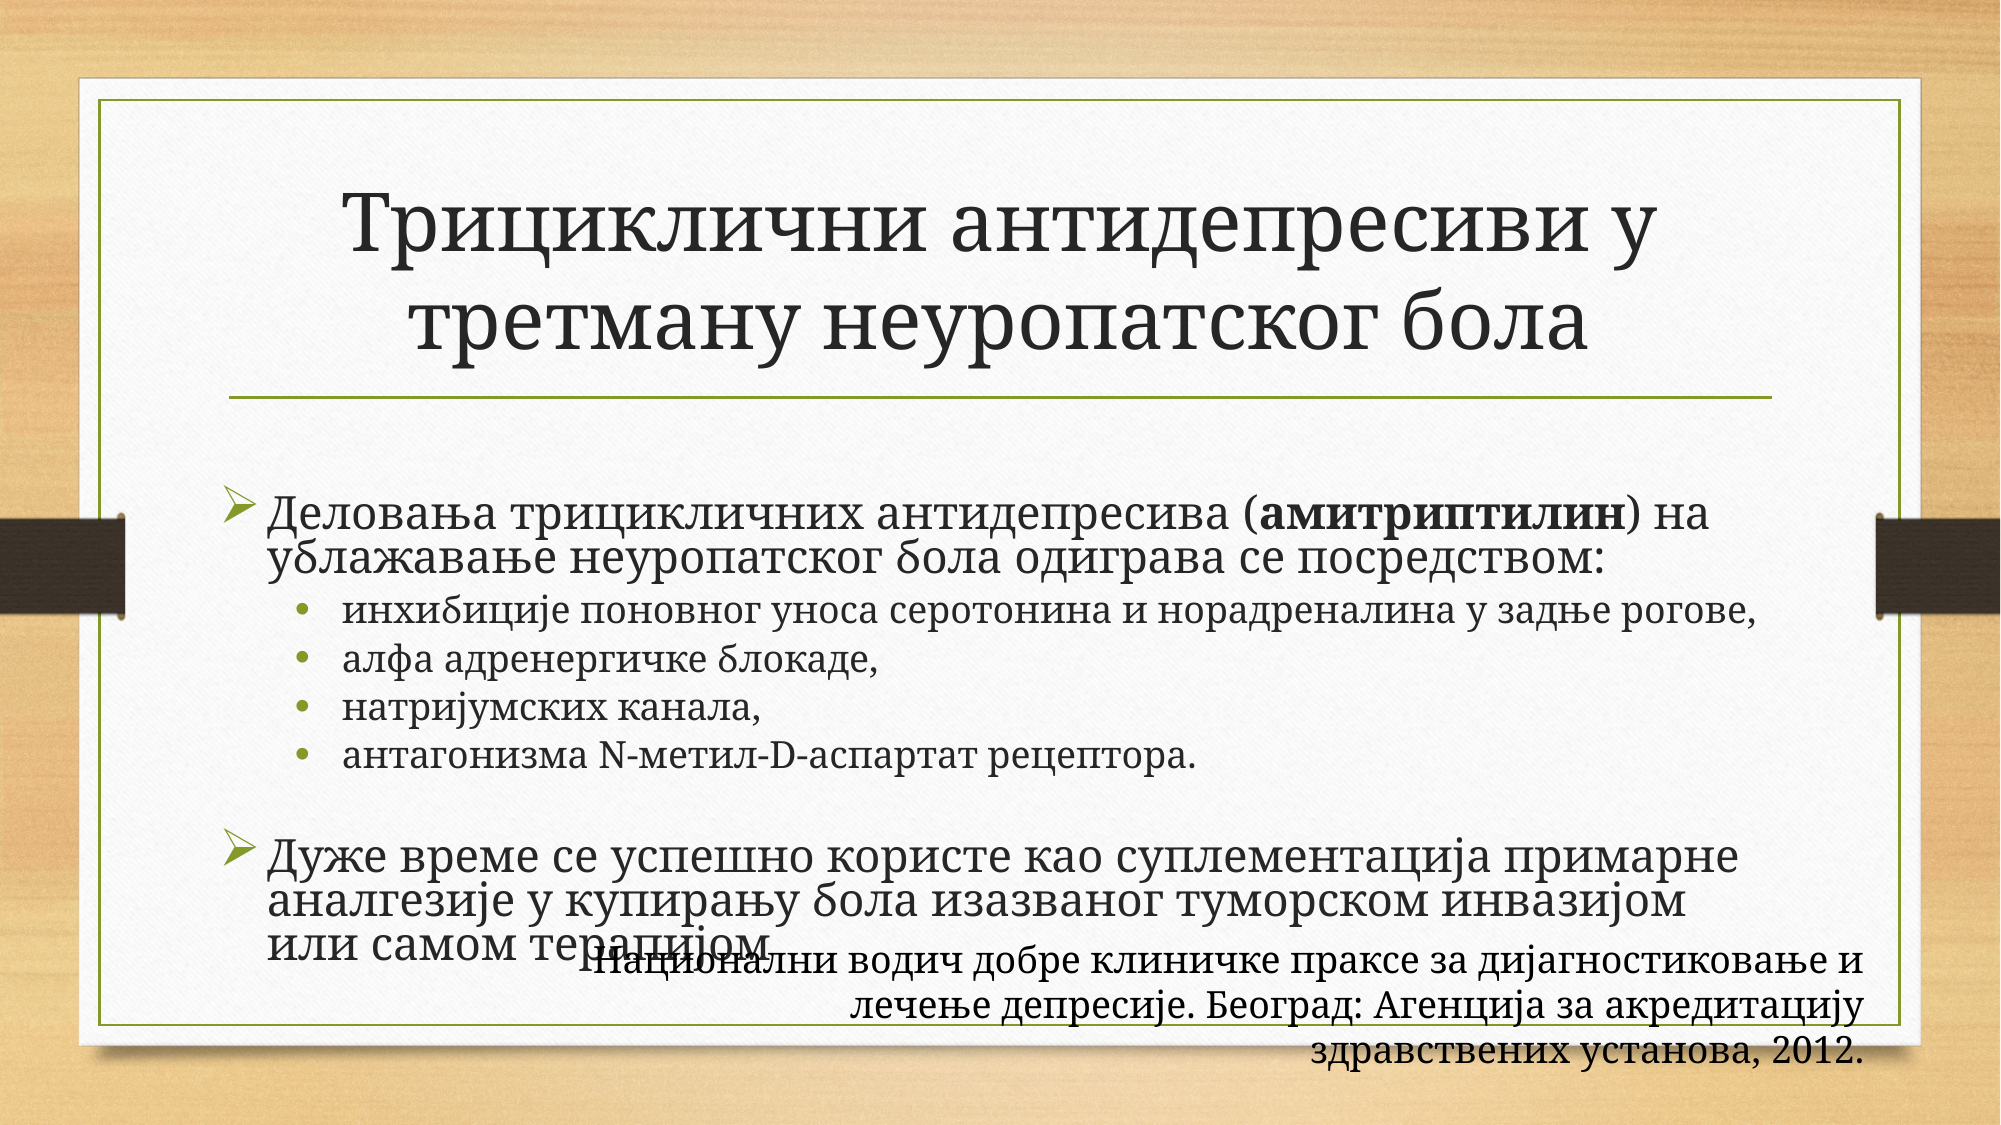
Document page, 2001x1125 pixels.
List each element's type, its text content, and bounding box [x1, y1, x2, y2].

title Трициклични антидепресиви у третману неуропатског бола [211, 160, 1788, 376]
picture [0, 0, 2001, 1125]
text_box Национални водич добре клиничке праксе за дијагностиковање и лечење депресије. Београд: Агенција за акредитацију здравствених установа, 2012. [580, 928, 1873, 1078]
list Деловања трицикличних антидепресива (амитриптилин) на ублажавање неуропатског бола одиграва се посредством: инхибиције поновног уноса серотонина и норадреналина у задње рогове, алфа адренергичке блокаде, натријумских канала, антагонизма N-метил-D-аспартат рецептора. Дуже време се успешно користе као суплементација примарне аналгезије у купирању бола изазваног туморском инвазијом или самом терапијом [211, 418, 1788, 965]
